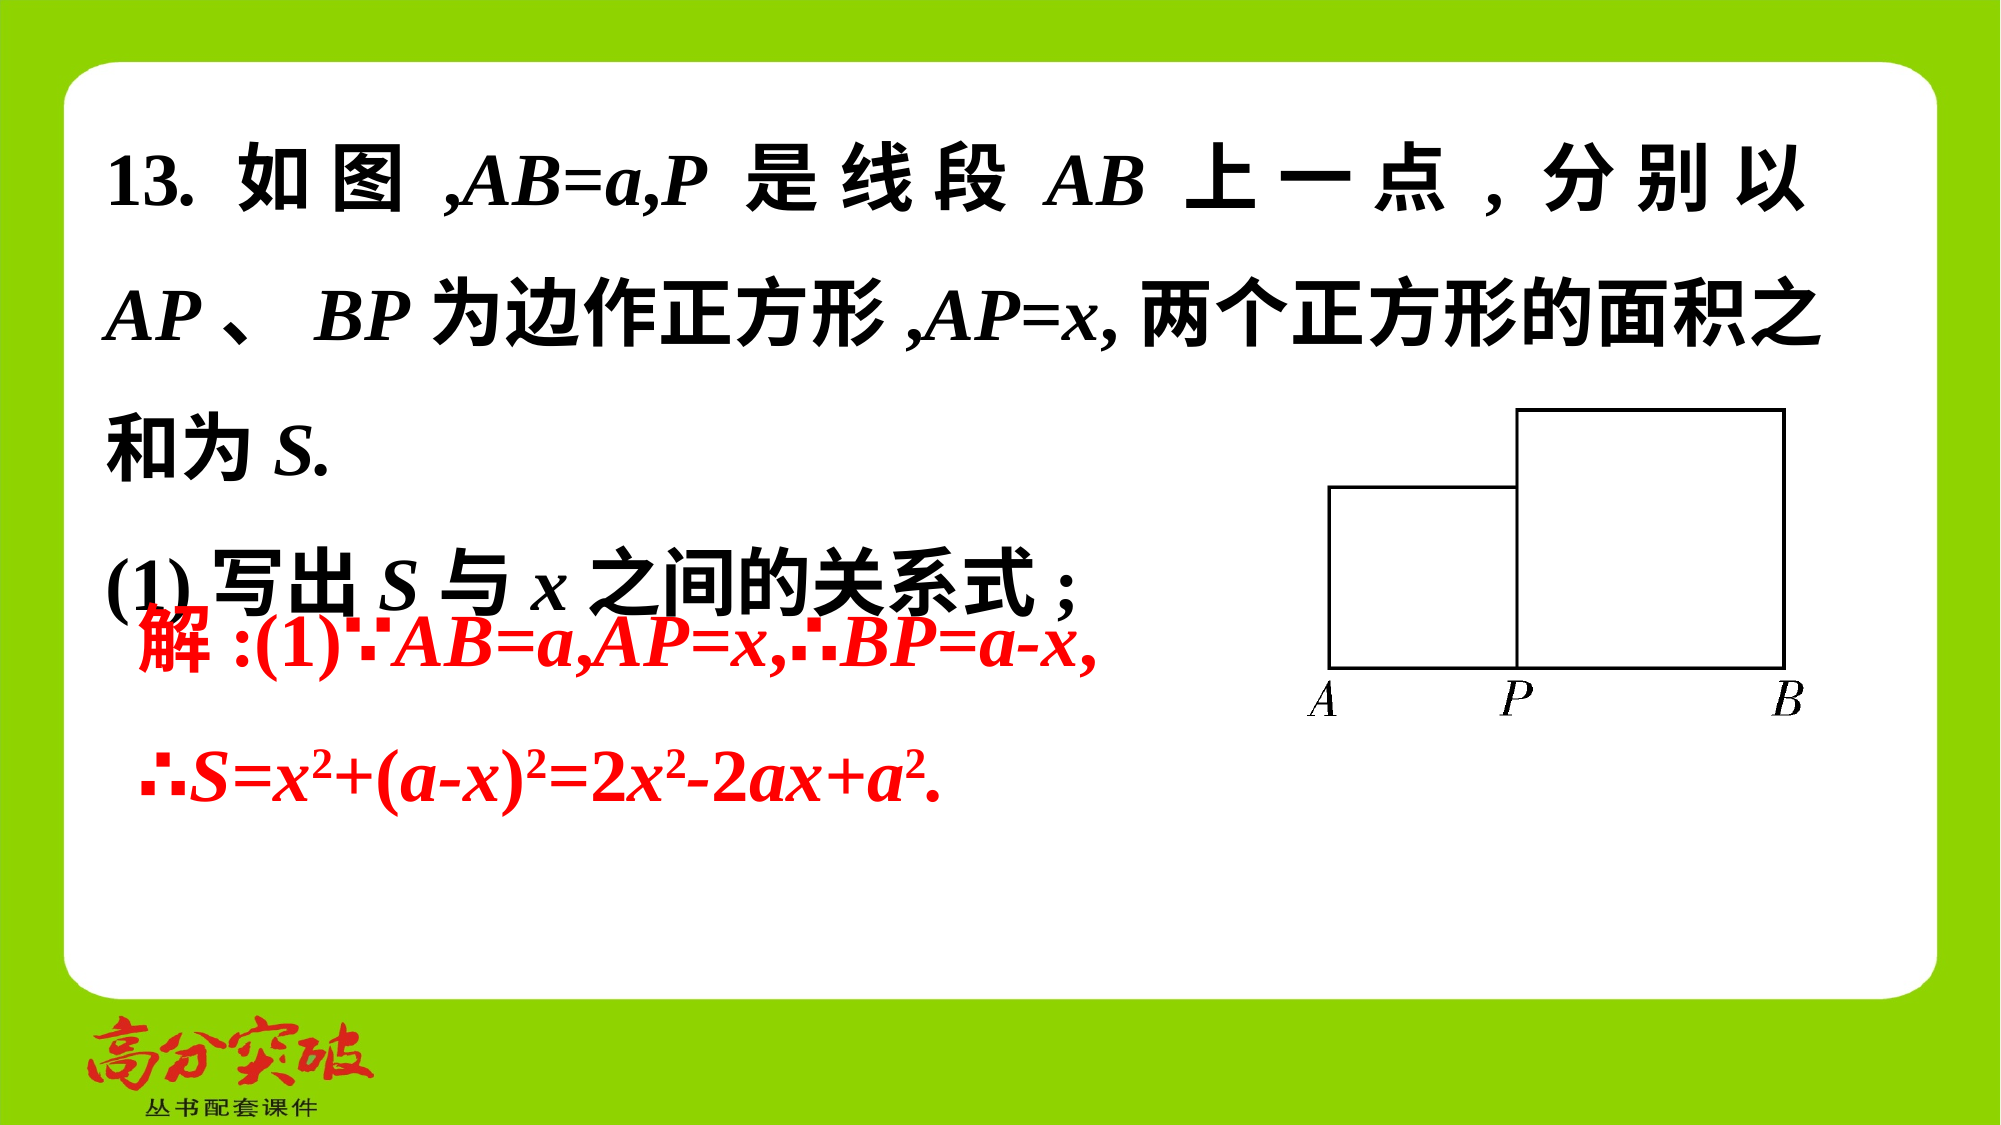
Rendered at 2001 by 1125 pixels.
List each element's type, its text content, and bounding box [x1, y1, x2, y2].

picture [0, 0, 2001, 1125]
text_box 13.如图,AB=a,P是线段AB上一点,分别以AP、BP为边作正方形,AP=x,两个正方形的面积之和为S. (1)写出S与x之间的关系式; [90, 78, 1839, 633]
text_box 解:(1)∵AB=a,AP=x,∴BP=a-x, ∴S=x2+(a-x)2=2x2-2ax+a2. [122, 538, 1268, 824]
